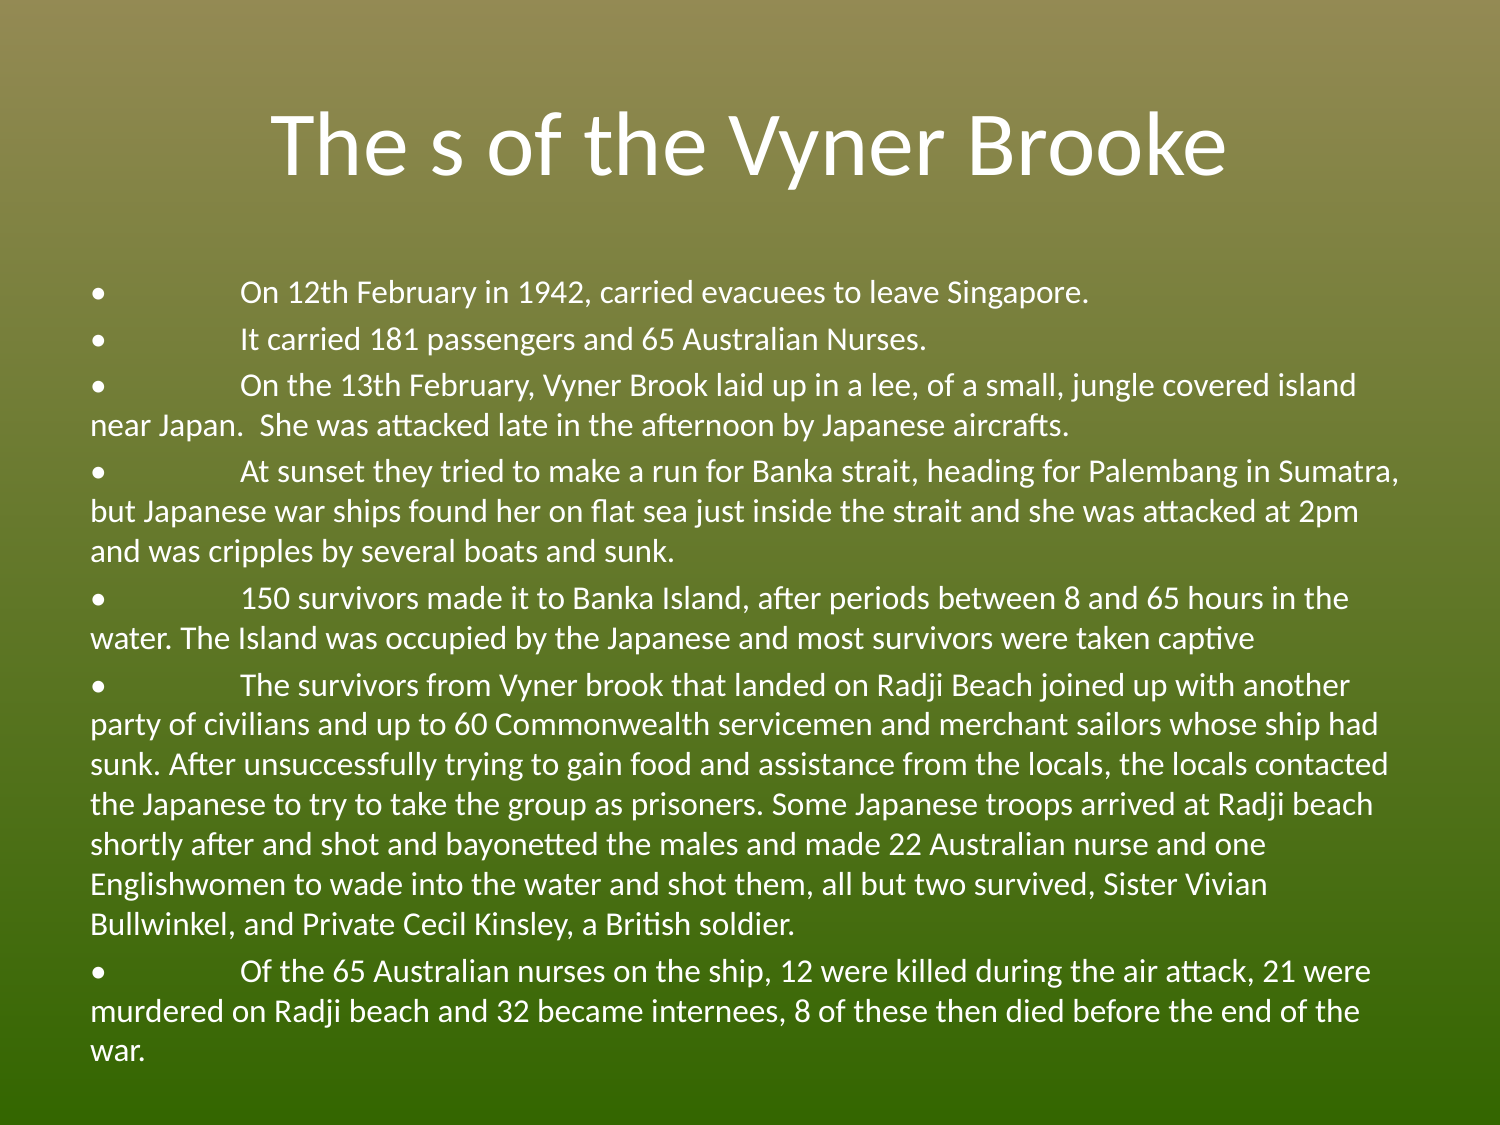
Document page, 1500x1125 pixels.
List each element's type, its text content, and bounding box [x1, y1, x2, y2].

list • On 12th February in 1942, carried evacuees to leave Singapore. • It carried 181 passengers and 65 Australian Nurses. • On the 13th February, Vyner Brook laid up in a lee, of a small, jungle covered island near Japan. She was attacked late in the afternoon by Japanese aircrafts. • At sunset they tried to make a run for Banka strait, heading for Palembang in Sumatra, but Japanese war ships found her on flat sea just inside the strait and she was attacked at 2pm and was cripples by several boats and sunk. • 150 survivors made it to Banka Island, after periods between 8 and 65 hours in the water. The Island was occupied by the Japanese and most survivors were taken captive • The survivors from Vyner brook that landed on Radji Beach joined up with another party of civilians and up to 60 Commonwealth servicemen and merchant sailors whose ship had sunk. After unsuccessfully trying to gain food and assistance from the locals, the locals contacted the Japanese to try to take the group as prisoners. Some Japanese troops arrived at Radji beach shortly after and shot and bayonetted the males and made 22 Australian nurse and one Englishwomen to wade into the water and shot them, all but two survived, Sister Vivian Bullwinkel, and Private Cecil Kinsley, a British soldier. • Of the 65 Australian nurses on the ship, 12 were killed during the air attack, 21 were murdered on Radji beach and 32 became internees, 8 of these then died before the end of the war. [75, 262, 1425, 1005]
title The s of the Vyner Brooke [75, 45, 1425, 233]
